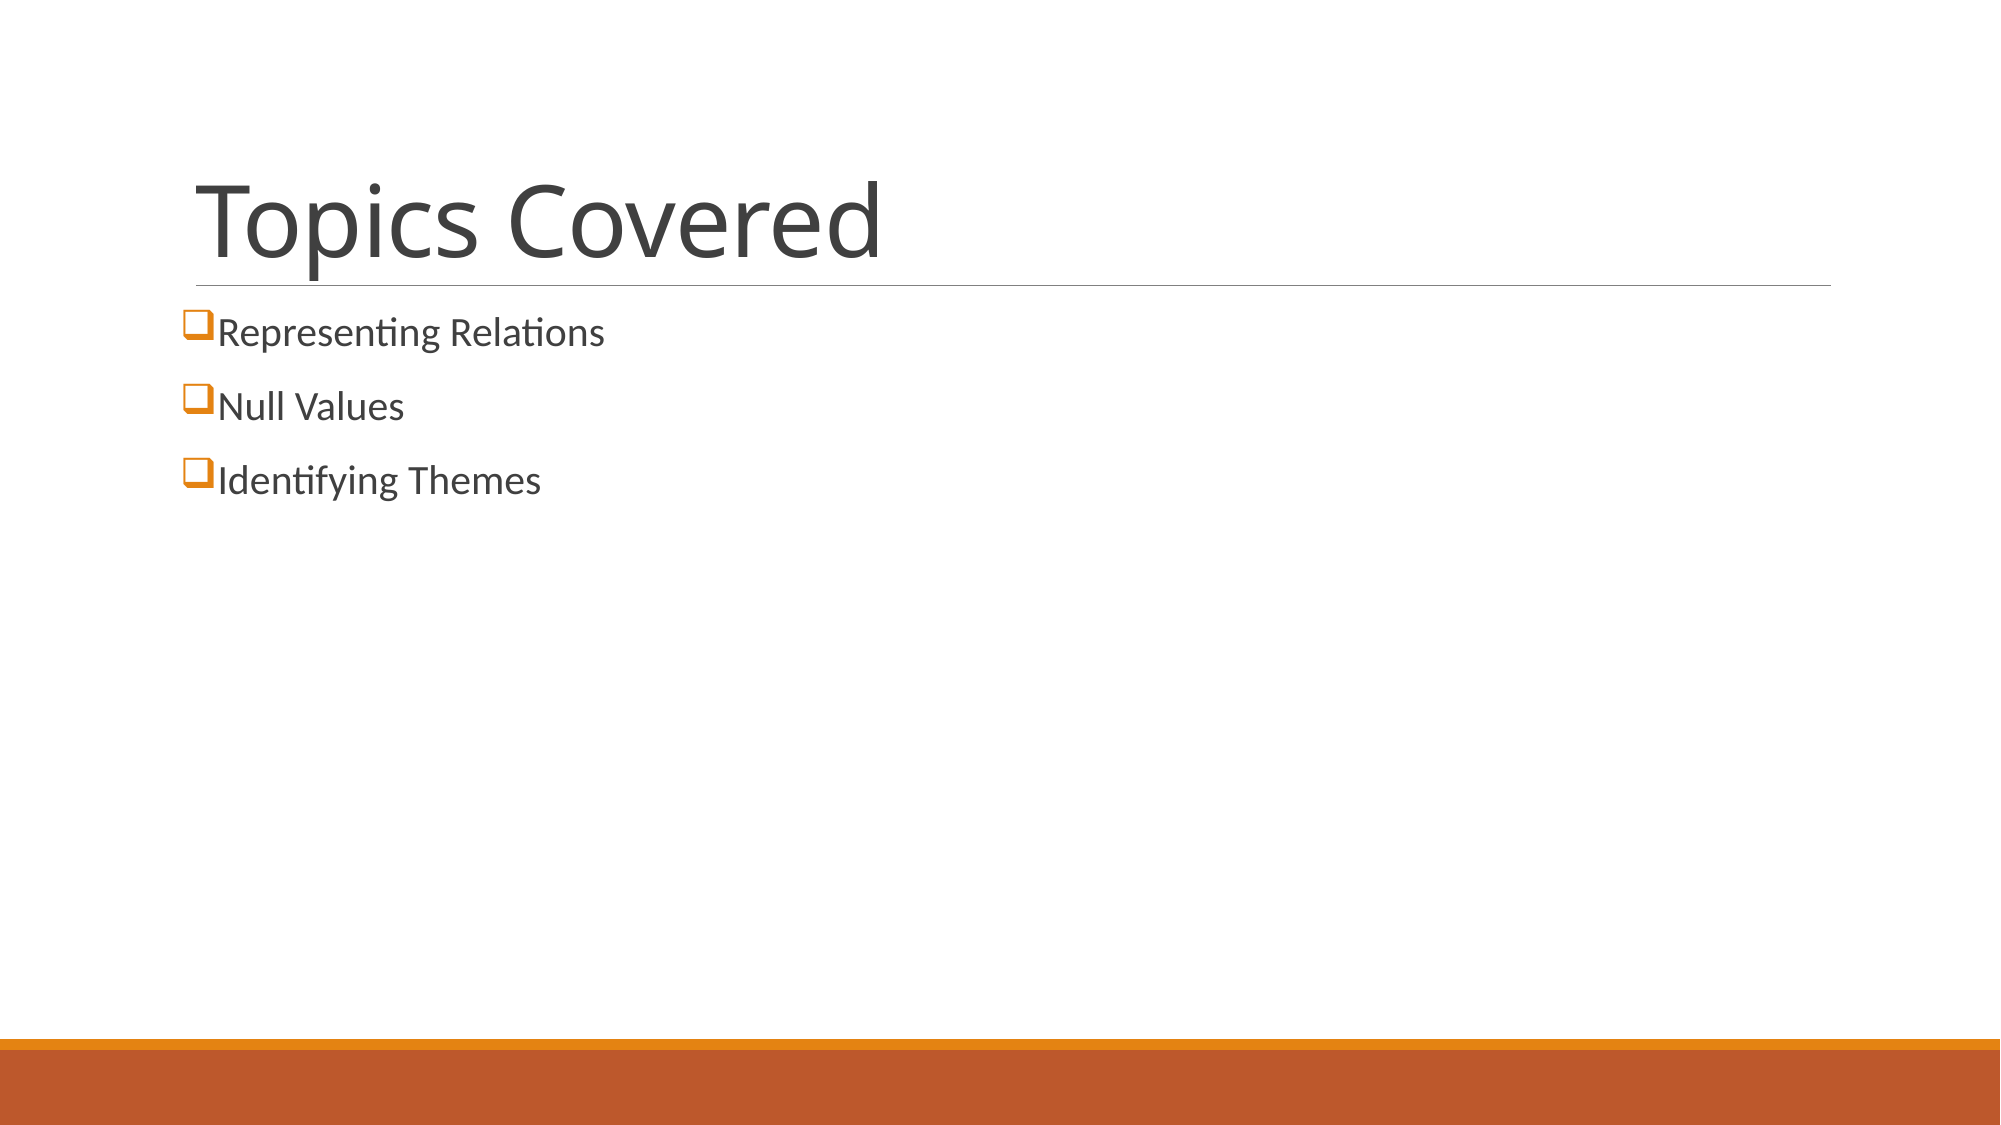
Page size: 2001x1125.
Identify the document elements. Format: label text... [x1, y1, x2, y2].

title Topics Covered [180, 47, 1830, 285]
list Representing Relations Null Values Identifying Themes [180, 302, 1830, 963]
